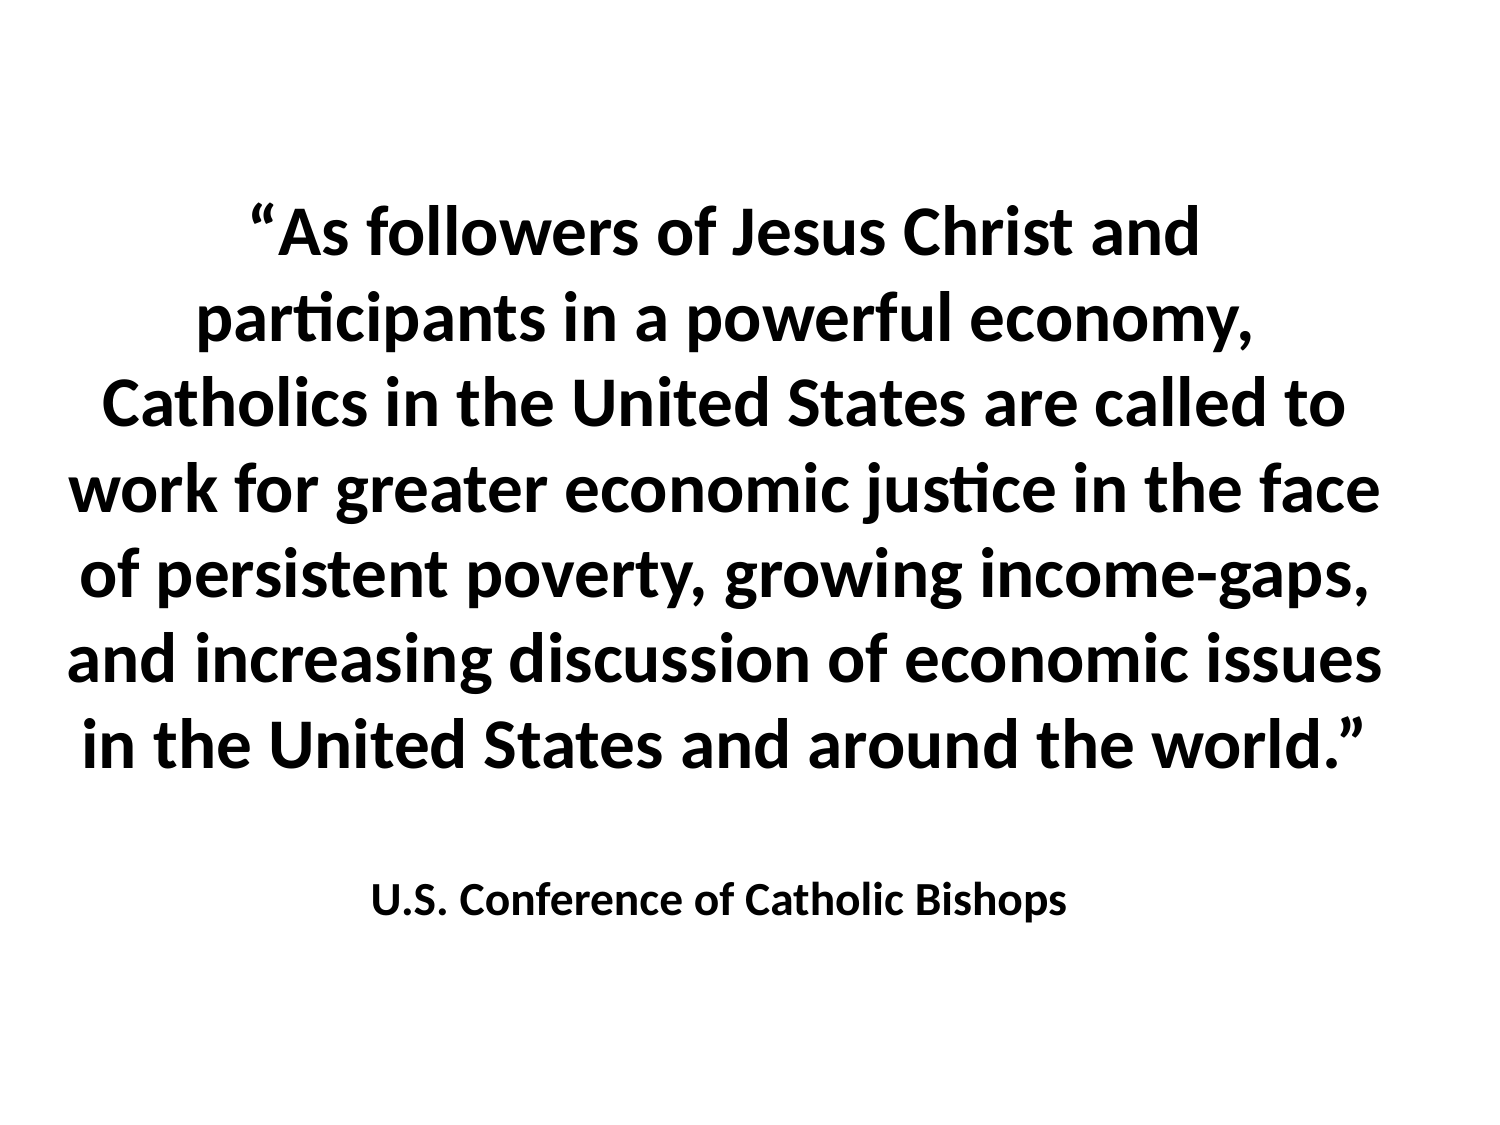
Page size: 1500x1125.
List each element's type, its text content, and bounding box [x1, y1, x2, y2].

title “As followers of Jesus Christ and participants in a powerful economy, Catholics in the United States are called to work for greater economic justice in the face of persistent poverty, growing income-gaps, and increasing discussion of economic issues in the United States and around the world.” U.S. Conference of Catholic Bishops [50, 50, 1400, 1050]
